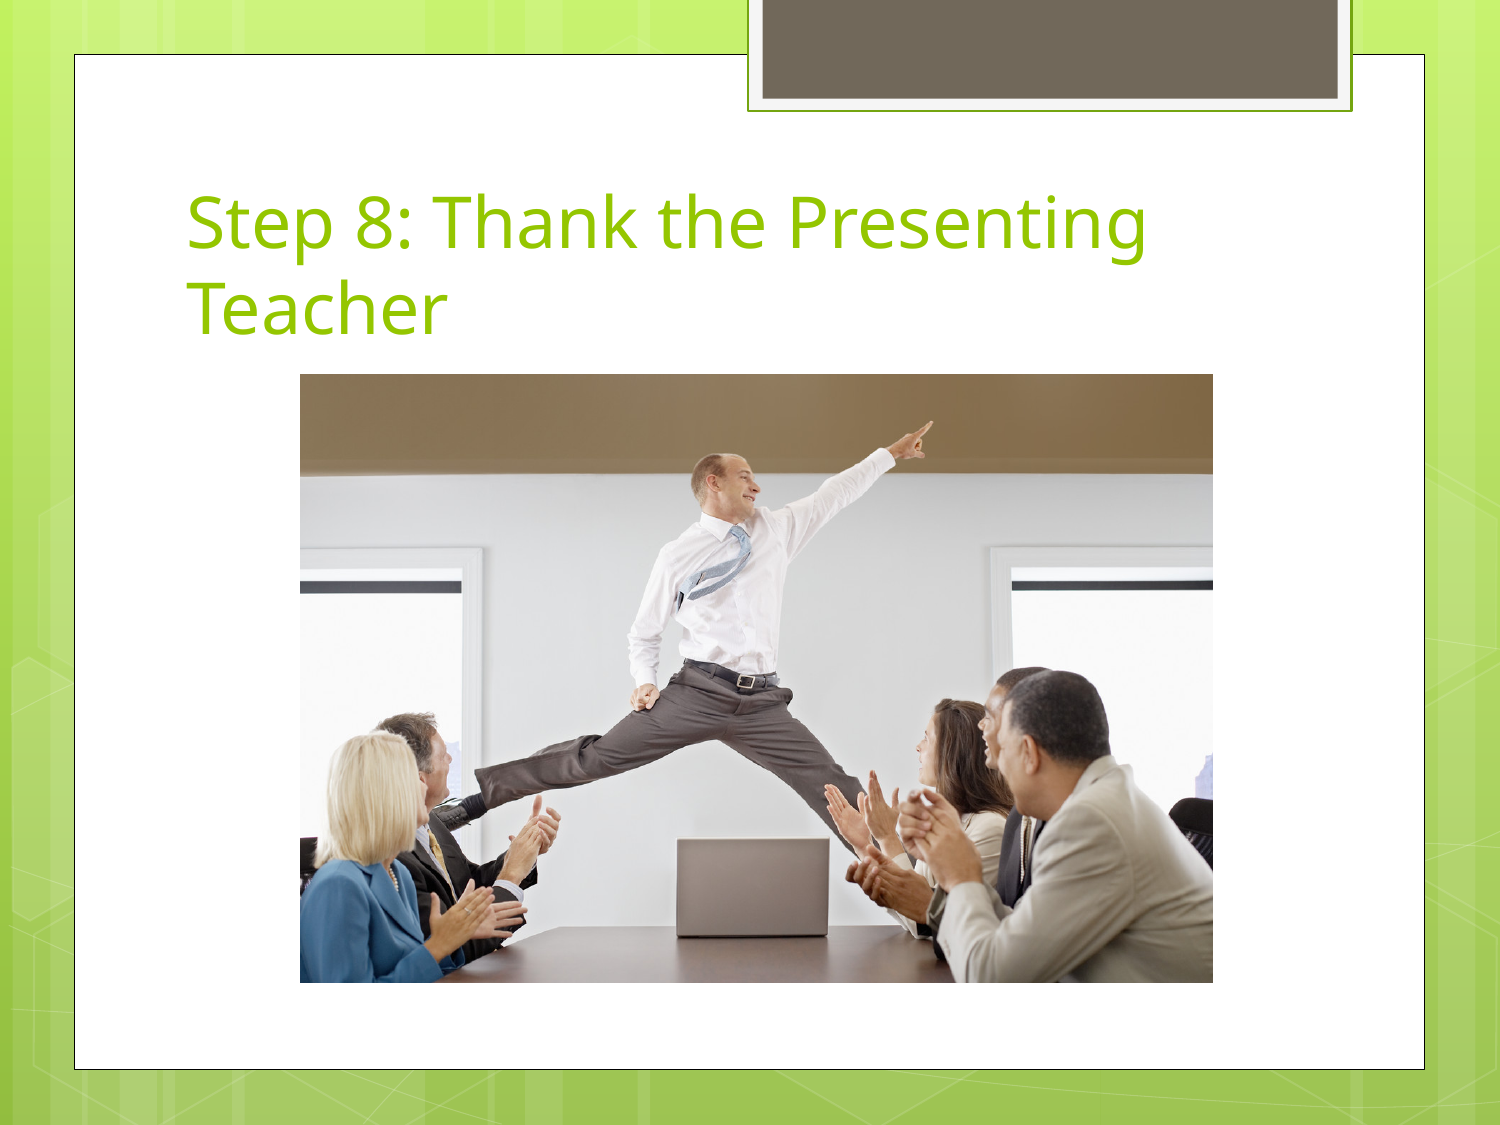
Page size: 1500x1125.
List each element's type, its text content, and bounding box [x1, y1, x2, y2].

picture [299, 374, 1213, 984]
title Step 8: Thank the Presenting Teacher [171, 168, 1324, 357]
